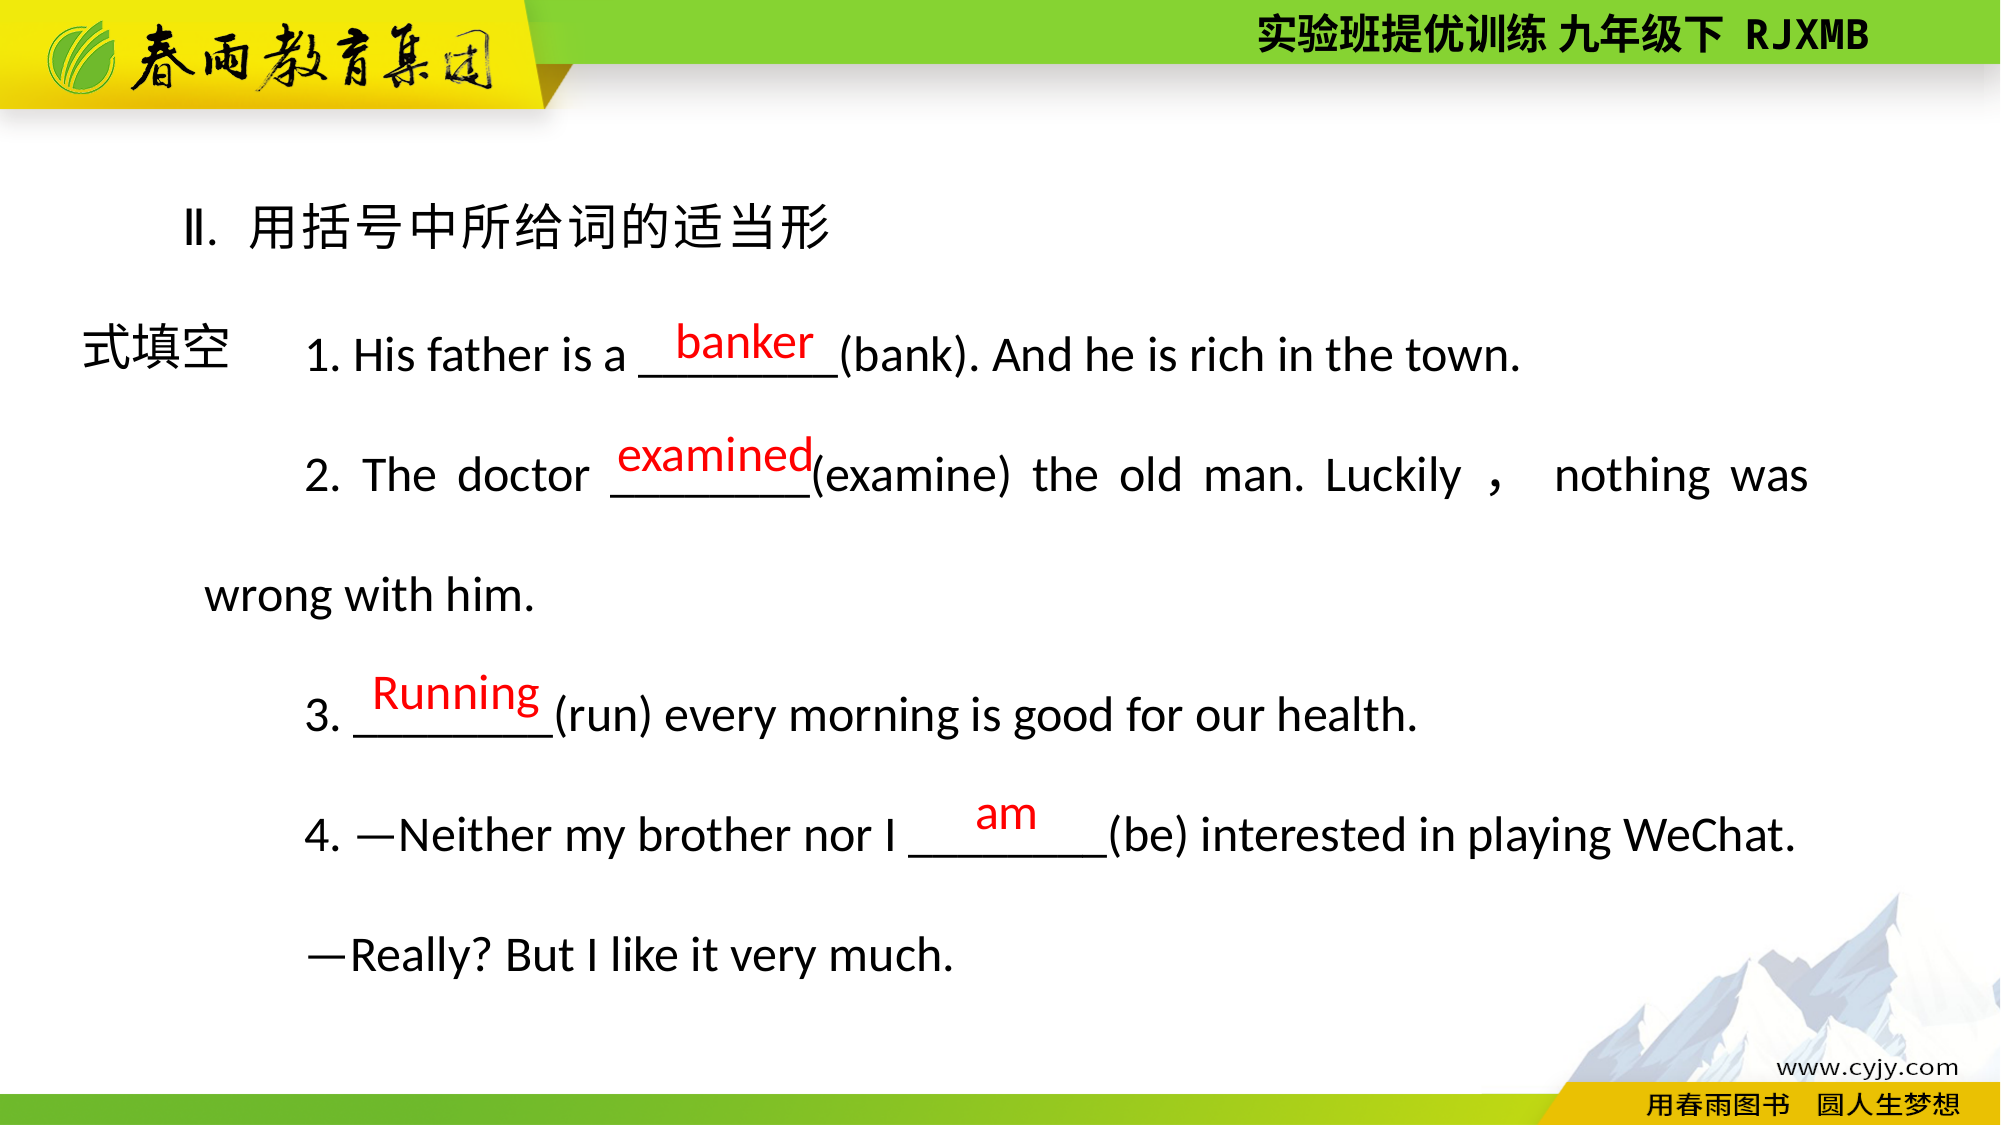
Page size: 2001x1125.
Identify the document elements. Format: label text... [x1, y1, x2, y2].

text_box Running [357, 651, 555, 727]
text_box examined [602, 414, 830, 489]
text_box Ⅱ. 用括号中所给词的适当形式填空 [67, 128, 846, 263]
text_box 1. His father is a ________(bank). And he is rich in the town. 2. The doctor ________(examine) the old man. Luckily，nothing was wrong with him. 3. ________(run) every morning is good for our health. 4. —Neither my brother nor I ________(be) interested in playing WeChat. —Really? But I like it very much. [190, 253, 1825, 989]
text_box banker [660, 301, 831, 377]
picture [0, 0, 2001, 1125]
text_box am [960, 772, 1055, 847]
